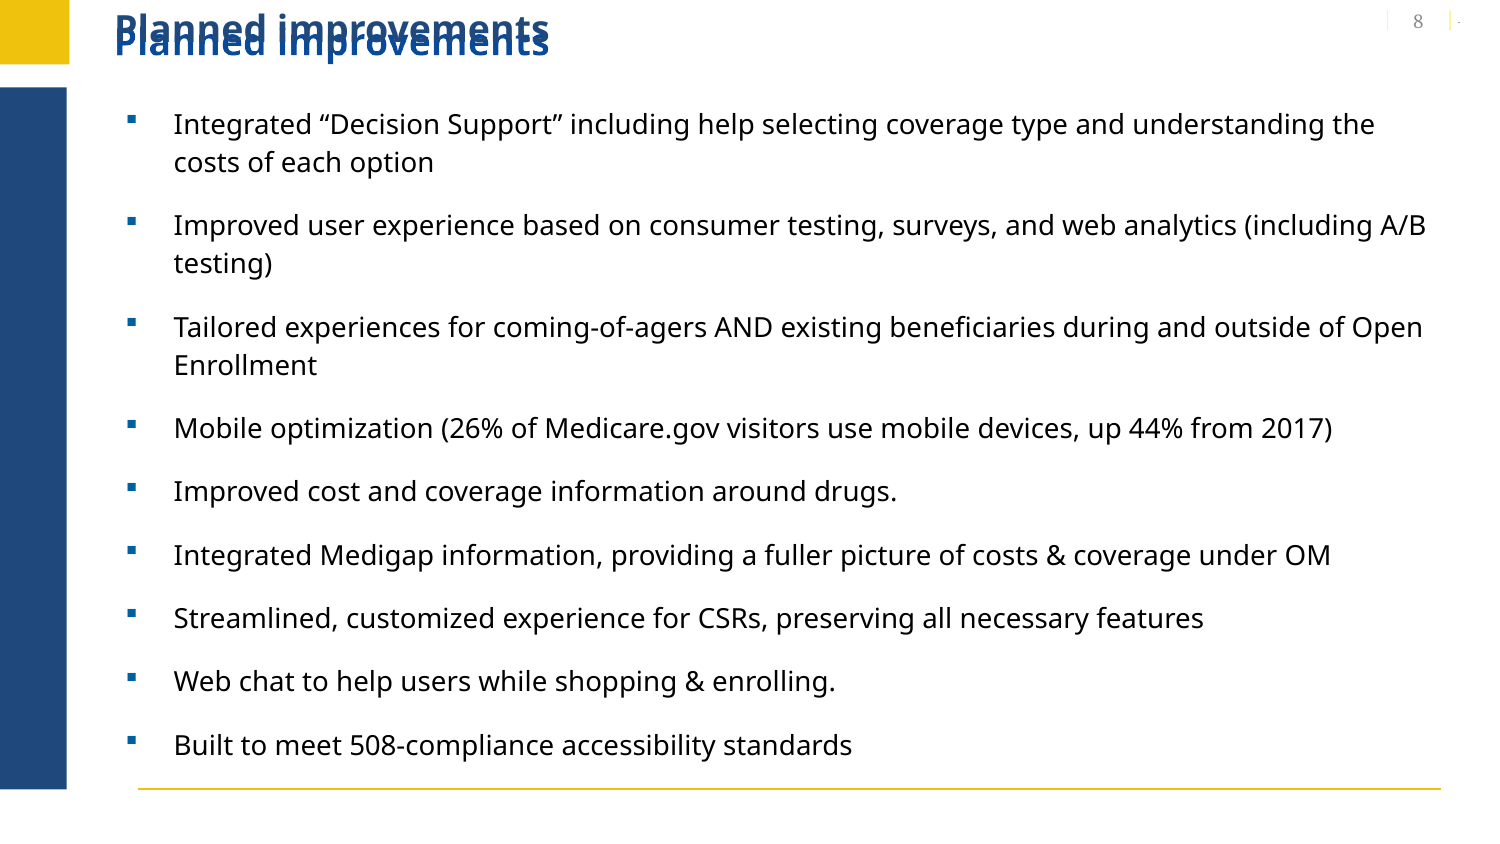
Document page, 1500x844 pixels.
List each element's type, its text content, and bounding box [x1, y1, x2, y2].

list Integrated “Decision Support” including help selecting coverage type and understanding the costs of each option Improved user experience based on consumer testing, surveys, and web analytics (including A/B testing) Tailored experiences for coming-of-agers AND existing beneficiaries during and outside of Open Enrollment Mobile optimization (26% of Medicare.gov visitors use mobile devices, up 44% from 2017) Improved cost and coverage information around drugs. Integrated Medigap information, providing a fuller picture of costs & coverage under OM Streamlined, customized experience for CSRs, preserving all necessary features Web chat to help users while shopping & enrolling. Built to meet 508-compliance accessibility standards [99, 87, 1450, 781]
slide_number 8 [1377, 11, 1460, 34]
title Planned improvements [99, 1, 1450, 65]
